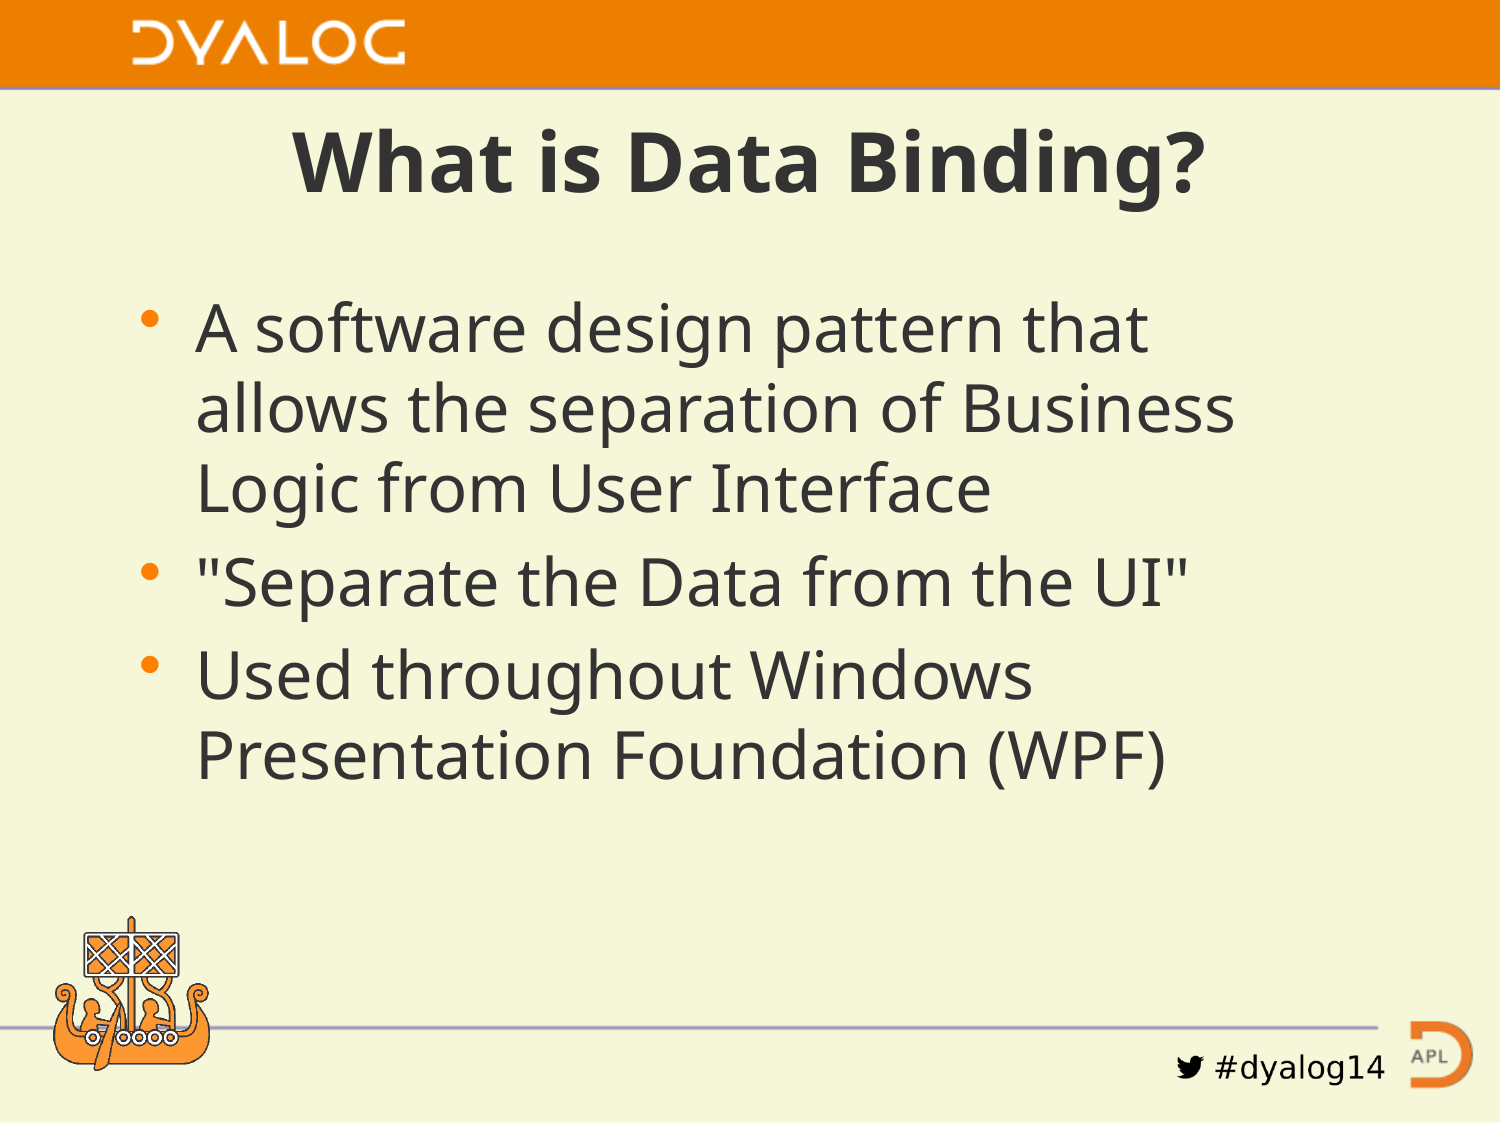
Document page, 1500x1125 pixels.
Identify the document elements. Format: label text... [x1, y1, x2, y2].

title What is Data Binding? [123, 101, 1376, 254]
picture [0, 0, 1500, 1123]
list A software design pattern that allows the separation of Business Logic from User Interface "Separate the Data from the UI" Used throughout Windows Presentation Foundation (WPF) [123, 278, 1376, 917]
